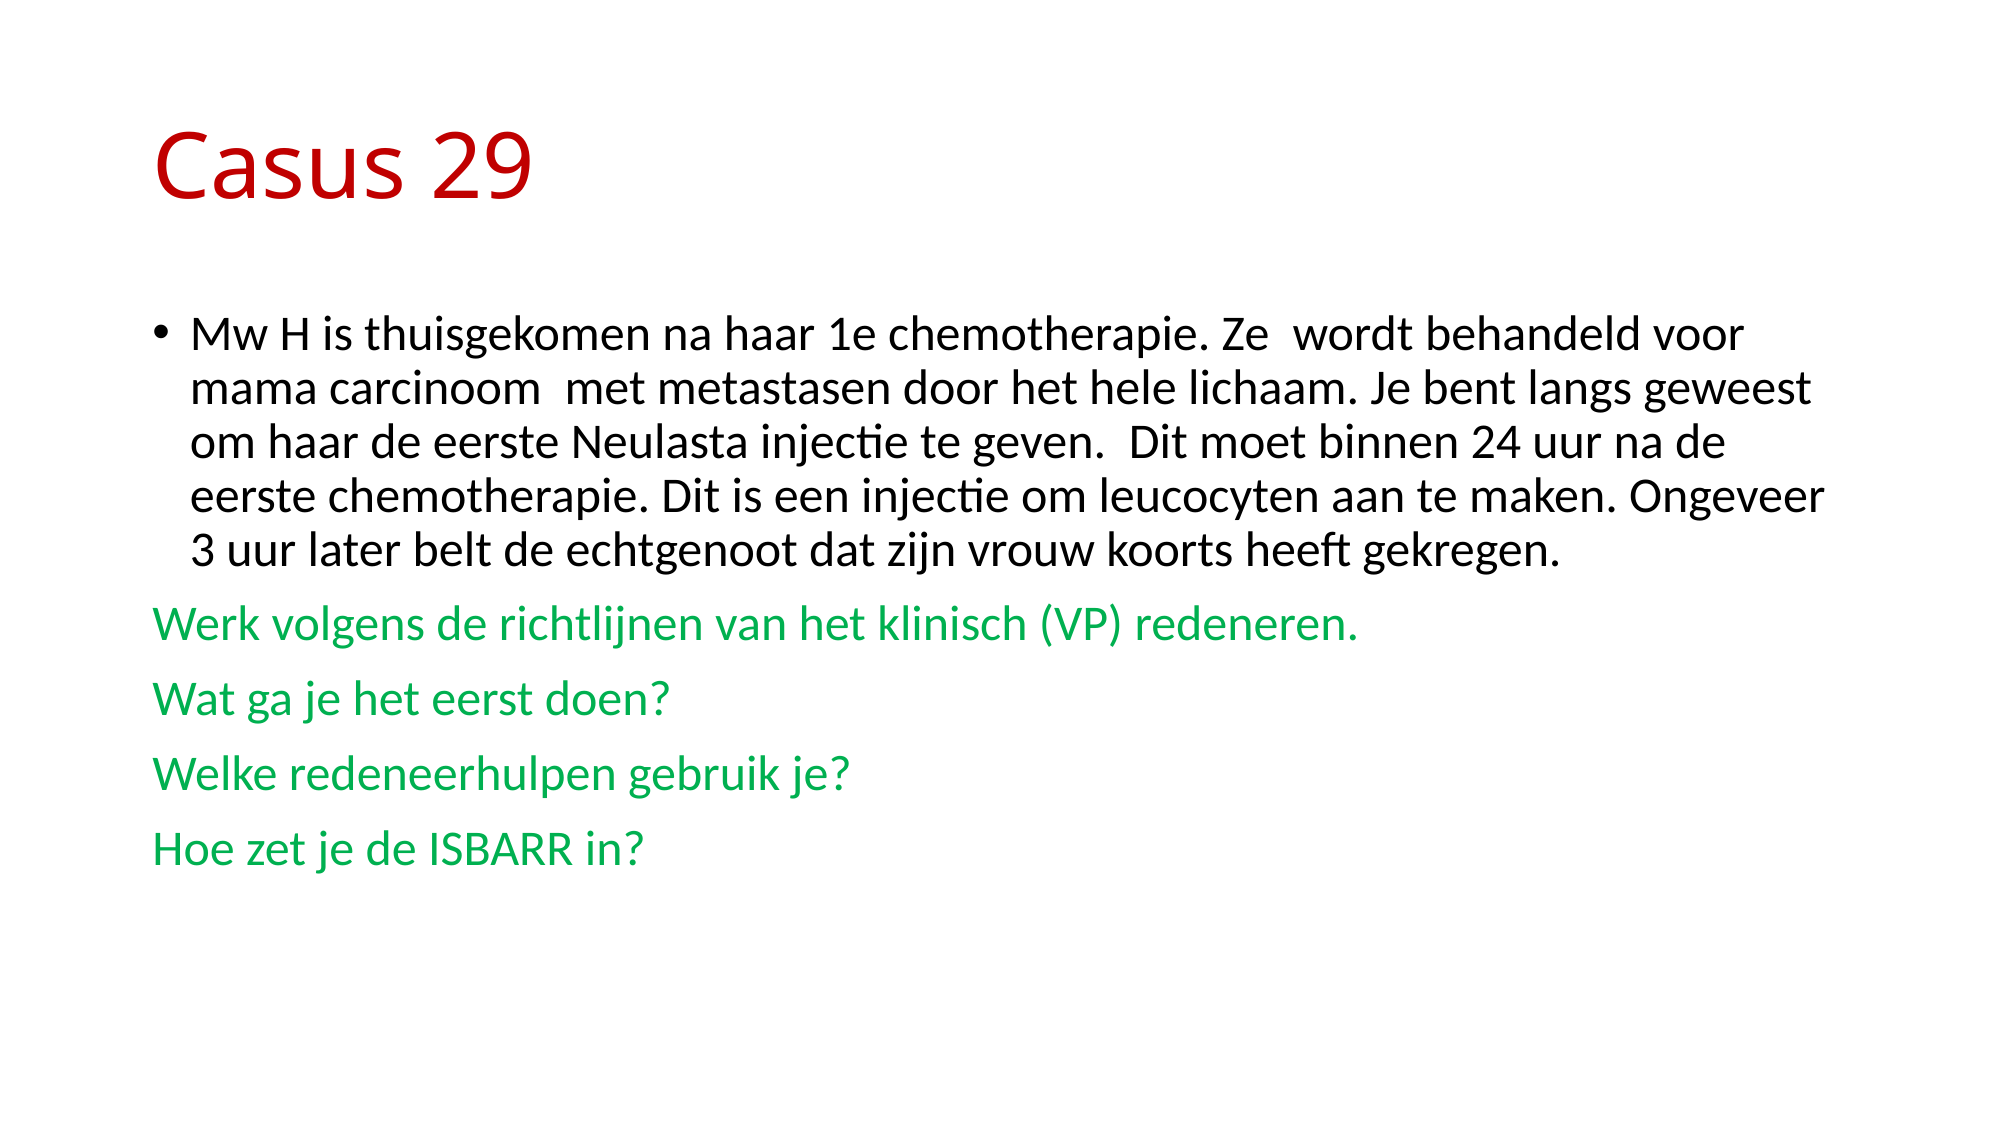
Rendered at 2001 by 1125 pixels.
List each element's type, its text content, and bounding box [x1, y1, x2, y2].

list Mw H is thuisgekomen na haar 1e chemotherapie. Ze wordt behandeld voor mama carcinoom met metastasen door het hele lichaam. Je bent langs geweest om haar de eerste Neulasta injectie te geven. Dit moet binnen 24 uur na de eerste chemotherapie. Dit is een injectie om leucocyten aan te maken. Ongeveer 3 uur later belt de echtgenoot dat zijn vrouw koorts heeft gekregen. Werk volgens de richtlijnen van het klinisch (VP) redeneren. Wat ga je het eerst doen? Welke redeneerhulpen gebruik je? Hoe zet je de ISBARR in? [137, 299, 1863, 1014]
title Casus 29 [137, 59, 1863, 278]
